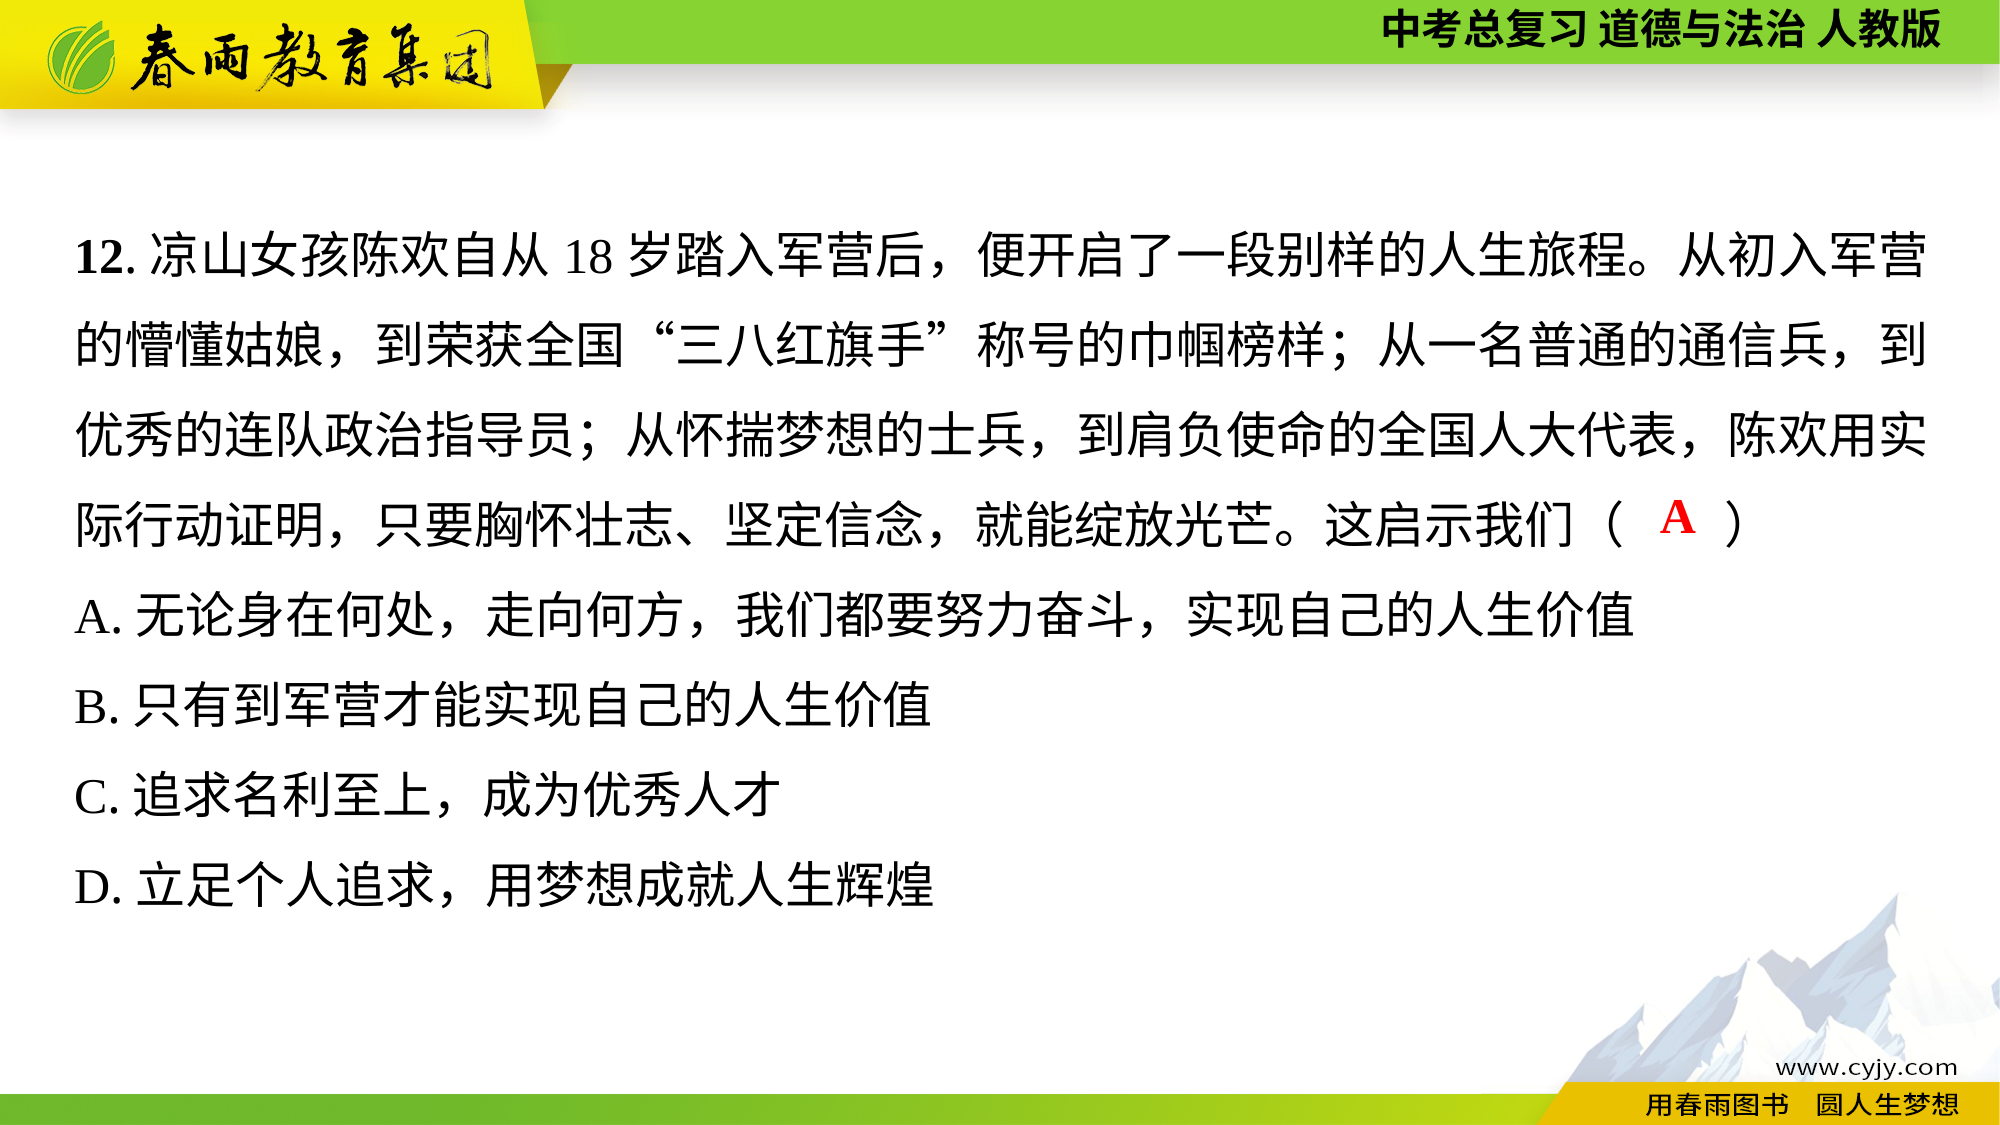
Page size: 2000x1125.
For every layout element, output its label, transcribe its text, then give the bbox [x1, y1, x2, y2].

list 12.凉山女孩陈欢自从18岁踏入军营后，便开启了一段别样的人生旅程。从初入军营的懵懂姑娘，到荣获全国“三八红旗手”称号的巾帼榜样；从一名普通的通信兵，到优秀的连队政治指导员；从怀揣梦想的士兵，到肩负使命的全国人大代表，陈欢用实际行动证明，只要胸怀壮志、坚定信念，就能绽放光芒。这启示我们（ ） A.无论身在何处，走向何方，我们都要努力奋斗，实现自己的人生价值 B.只有到军营才能实现自己的人生价值 C.追求名利至上，成为优秀人才 D.立足个人追求，用梦想成就人生辉煌 [59, 186, 1944, 917]
picture [0, 0, 2000, 1125]
text_box A [1645, 475, 1712, 551]
